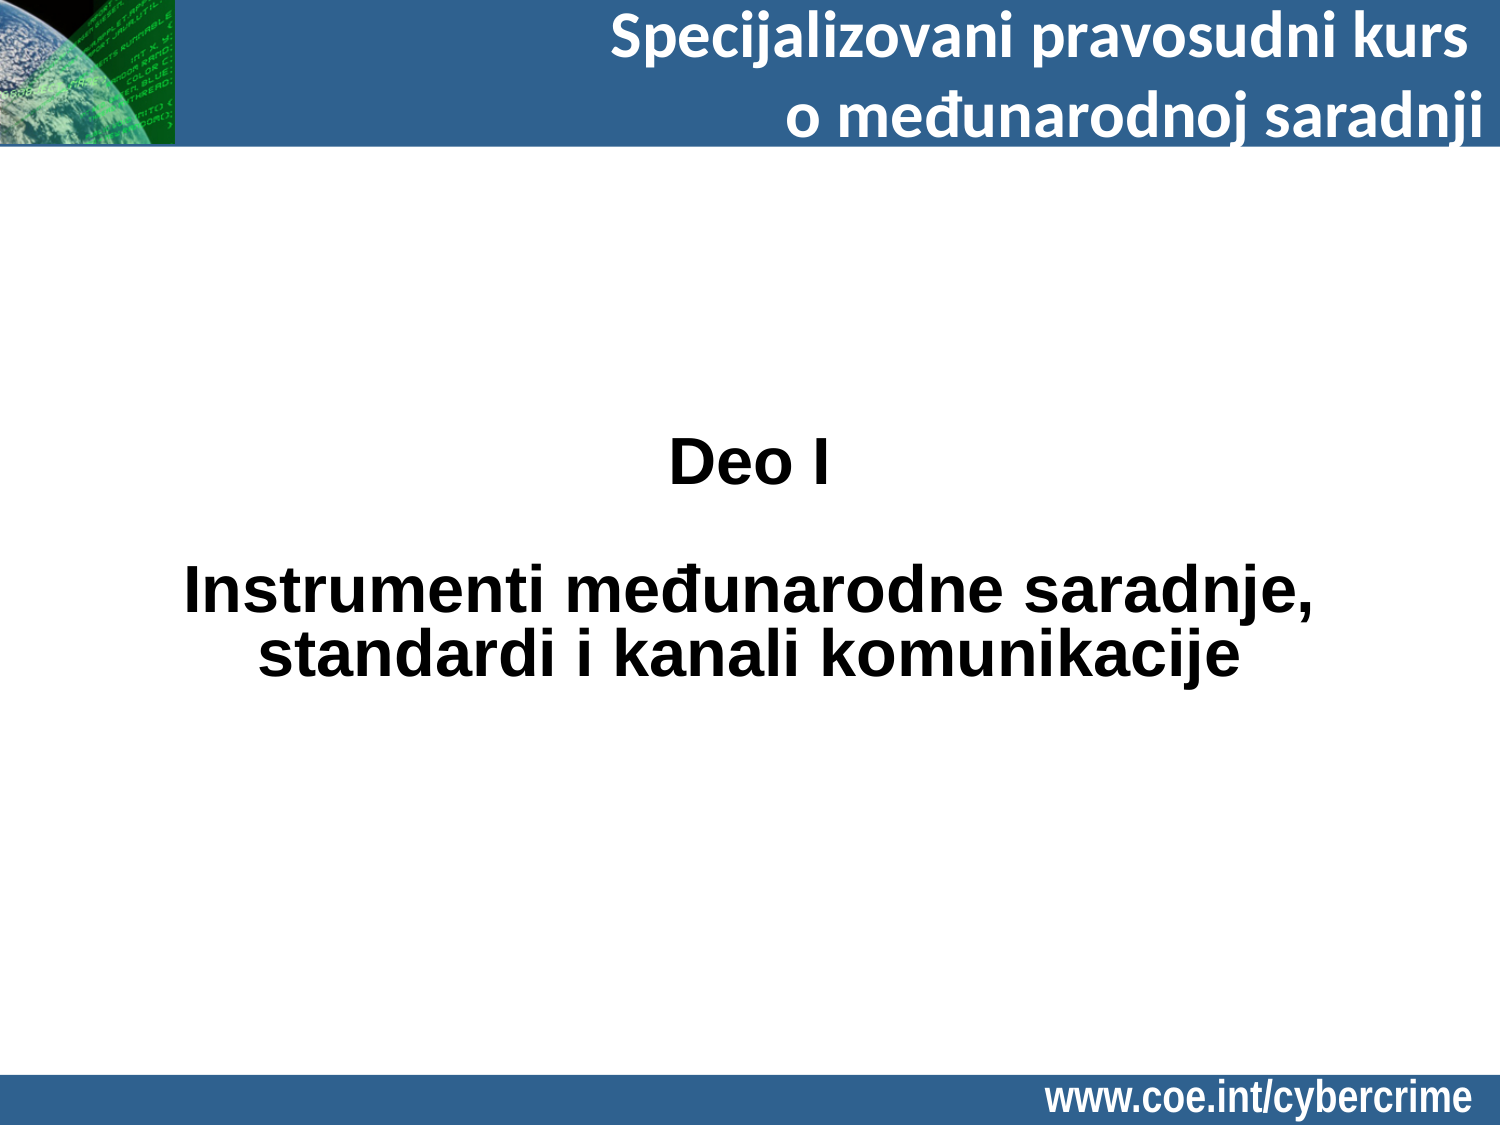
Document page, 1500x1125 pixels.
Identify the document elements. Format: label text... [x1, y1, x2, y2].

text_box Specijalizovani pravosudni kurs o međunarodnoj saradnji [177, 0, 1500, 149]
picture [0, 0, 175, 144]
text_box [0, 1073, 1030, 1125]
text_box Deo I Instrumenti međunarodne saradnje, standardi i kanali komunikacije [50, 425, 1450, 697]
text_box www.coe.int/cybercrime [1030, 1059, 1500, 1125]
